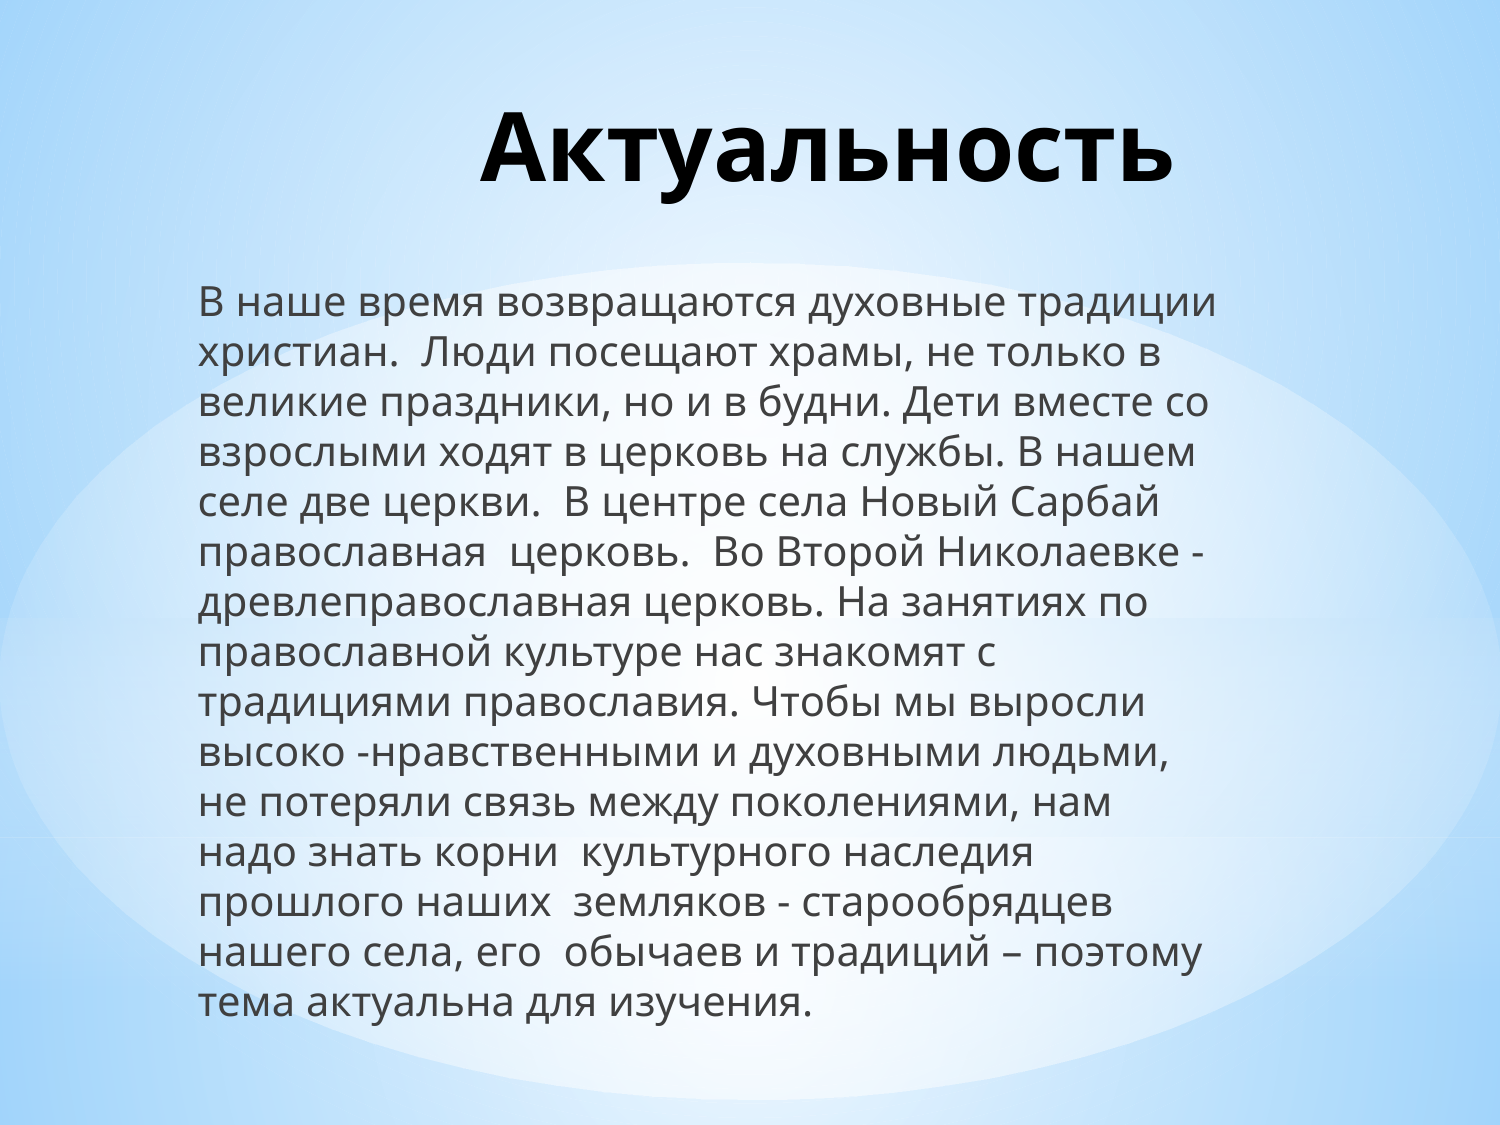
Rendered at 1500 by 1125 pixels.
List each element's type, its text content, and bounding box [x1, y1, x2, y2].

text_box В наше время возвращаются духовные традиции христиан. Люди посещают храмы, не только в великие праздники, но и в будни. Дети вместе со взрослыми ходят в церковь на службы. В нашем селе две церкви. В центре села Новый Сарбай православная церковь. Во Второй Николаевке - древлеправославная церковь. На занятиях по православной культуре нас знакомят с традициями православия. Чтобы мы выросли высоко -нравственными и духовными людьми, не потеряли связь между поколениями, нам надо знать корни культурного наследия прошлого наших земляков - старообрядцев нашего села, его обычаев и традиций – поэтому тема актуальна для изучения. [182, 267, 1233, 837]
text_box Актуальность [294, 78, 1363, 232]
